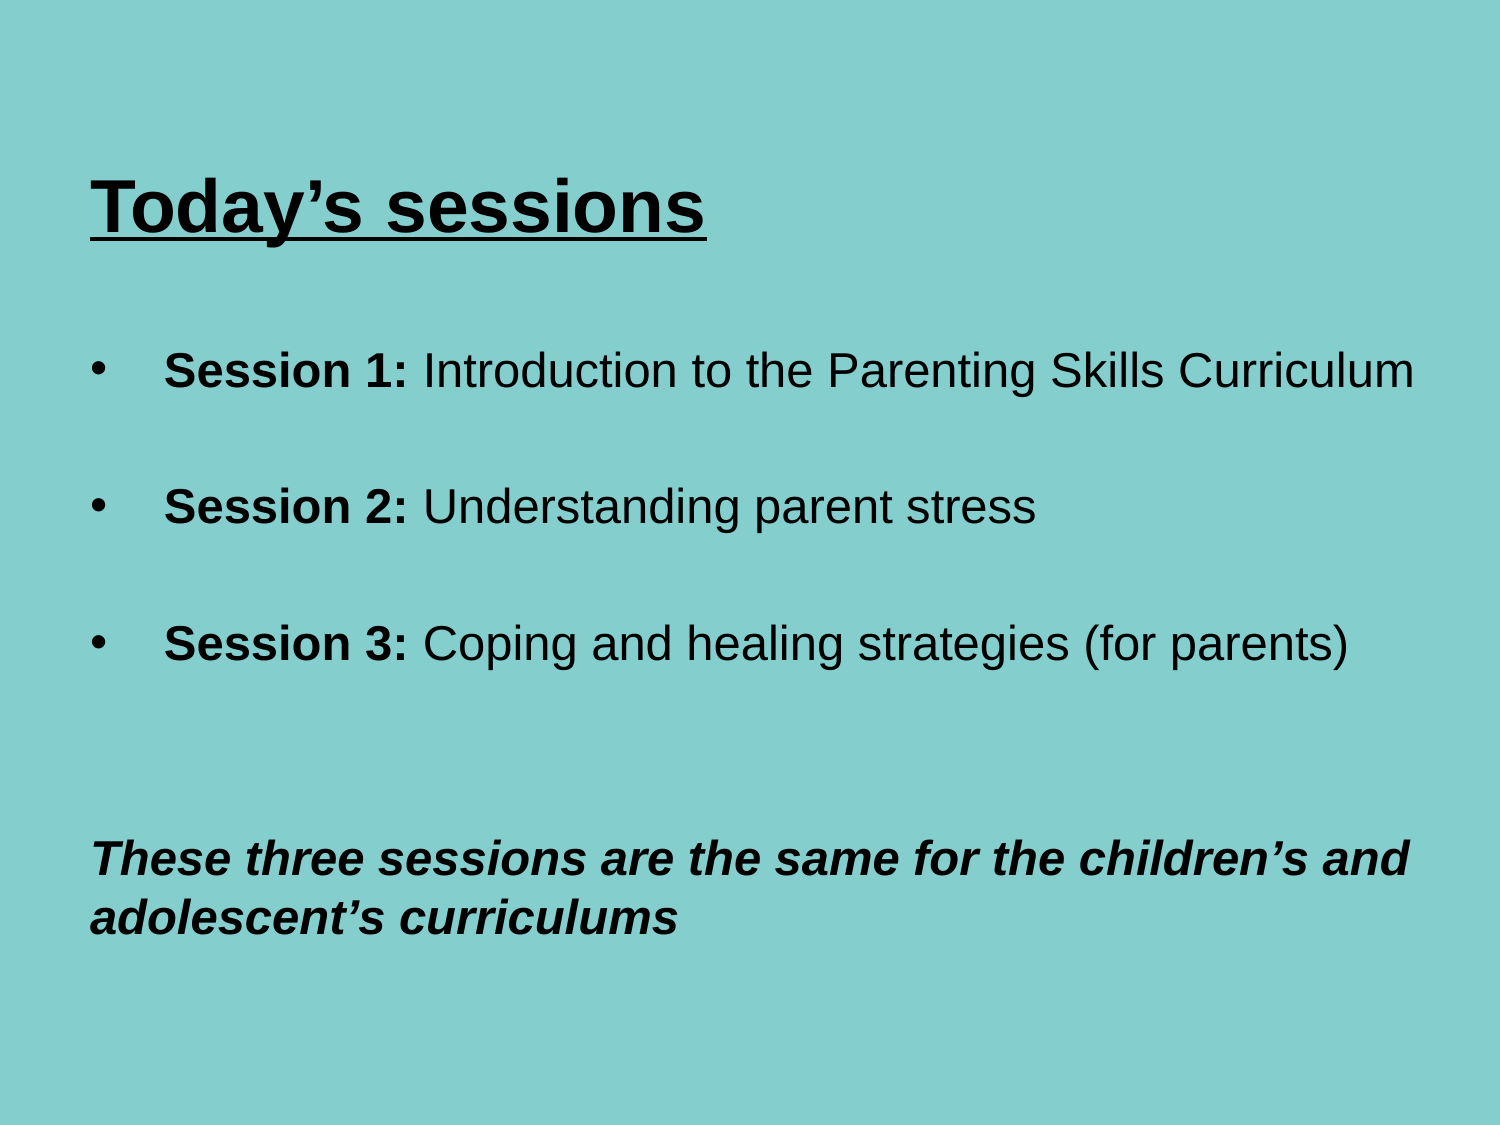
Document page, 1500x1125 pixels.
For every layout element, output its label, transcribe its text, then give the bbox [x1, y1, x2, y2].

title Today’s sessions [75, 149, 1438, 250]
list Session 1: Introduction to the Parenting Skills Curriculum Session 2: Understanding parent stress Session 3: Coping and healing strategies (for parents) These three sessions are the same for the children’s and adolescent’s curriculums [75, 287, 1438, 1000]
